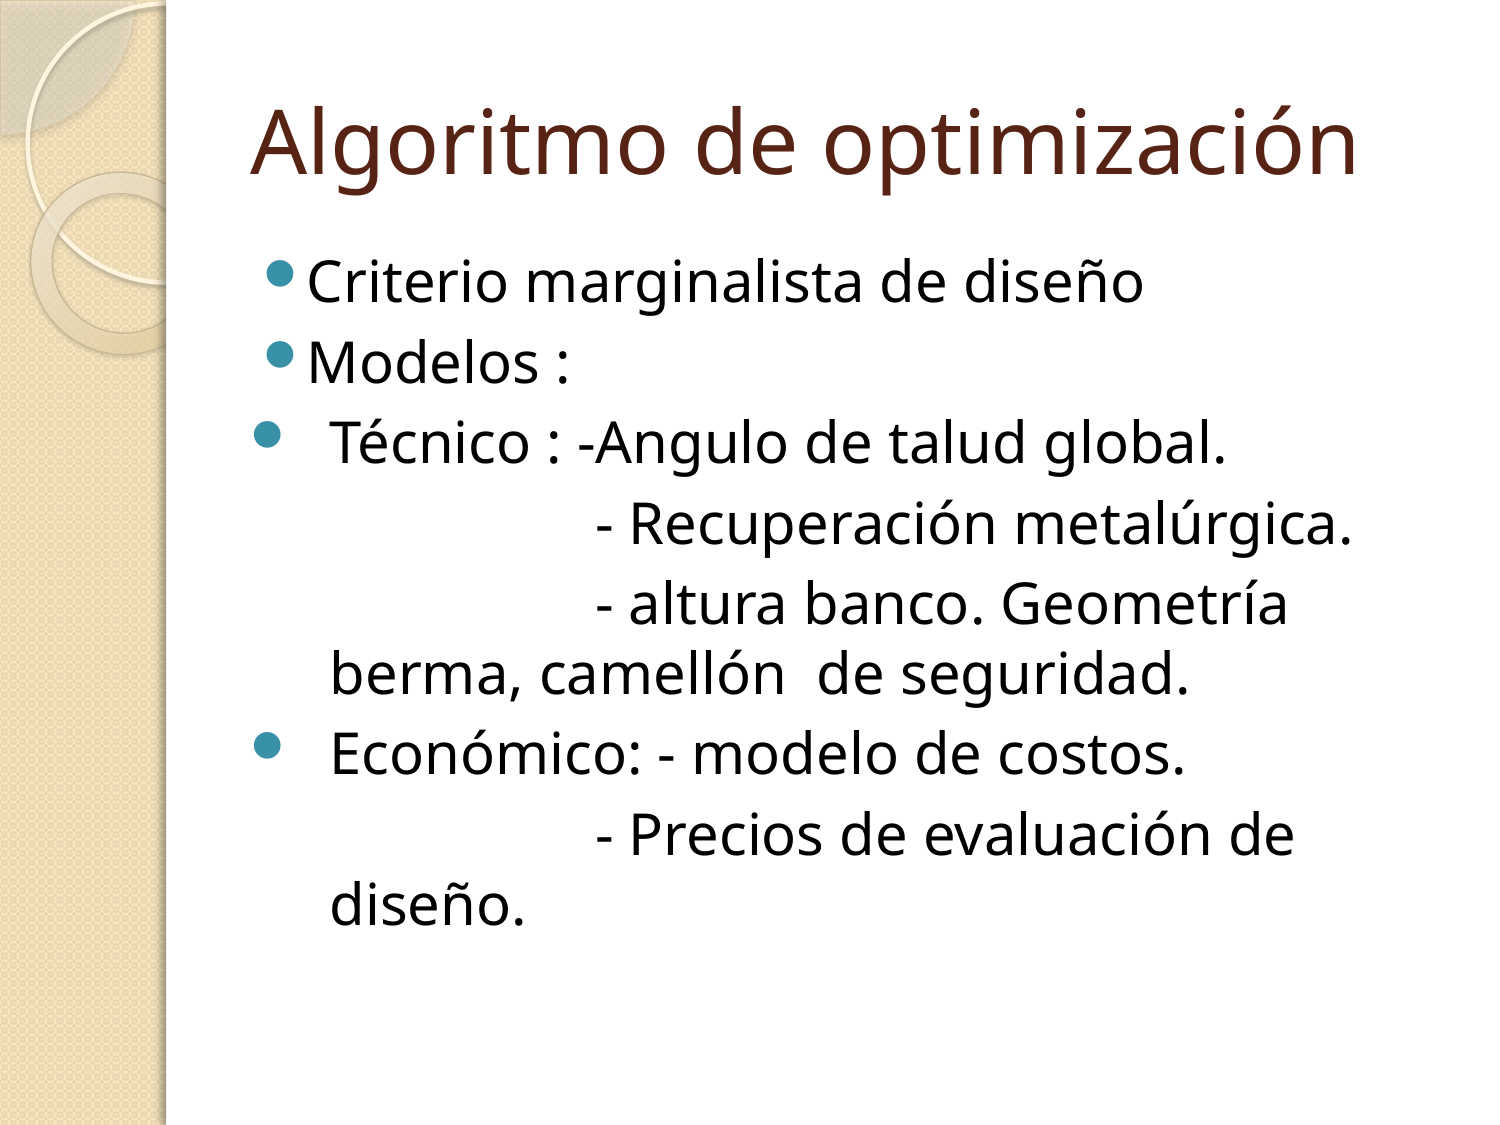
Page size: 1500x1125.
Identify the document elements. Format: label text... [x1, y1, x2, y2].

title Algoritmo de optimización [235, 45, 1466, 233]
list Criterio marginalista de diseño Modelos : Técnico : -Angulo de talud global. - Recuperación metalúrgica. - altura banco. Geometría berma, camellón de seguridad. Económico: - modelo de costos. - Precios de evaluación de diseño. [235, 237, 1466, 1025]
